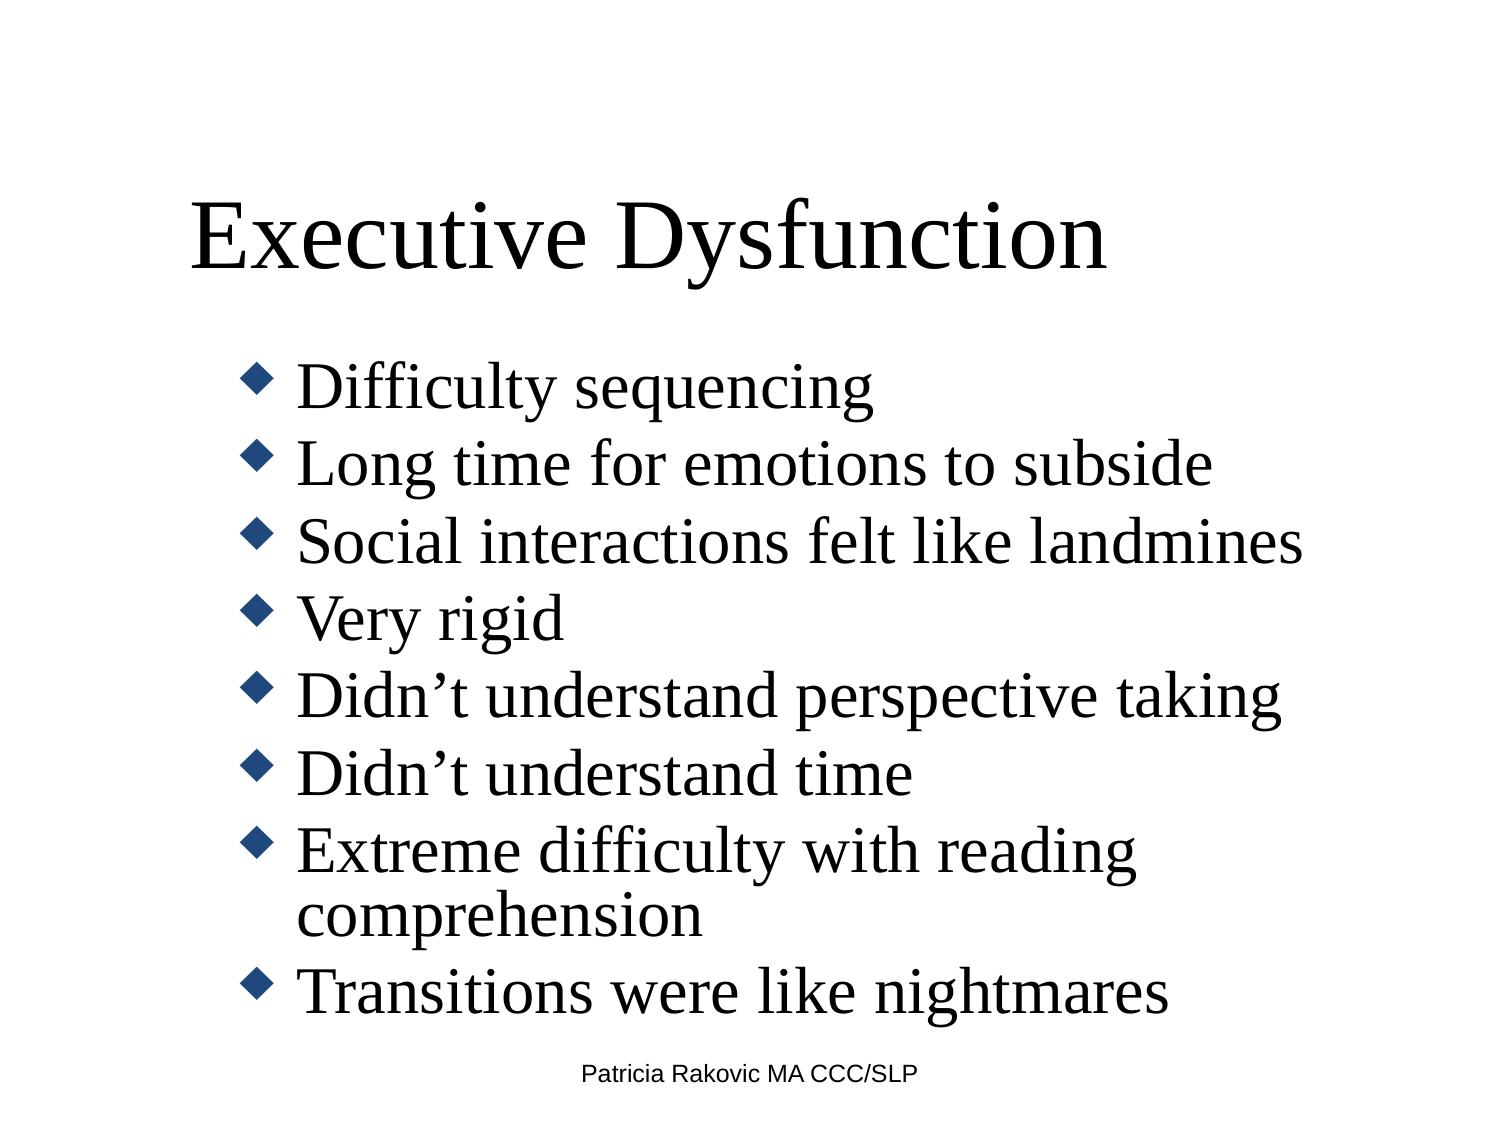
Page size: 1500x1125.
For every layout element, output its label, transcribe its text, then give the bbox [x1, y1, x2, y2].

footer Patricia Rakovic MA CCC/SLP [512, 1075, 988, 1103]
text_box Executive Dysfunction [174, 107, 1450, 350]
text_box Difficulty sequencing Long time for emotions to subside Social interactions felt like landmines Very rigid Didn’t understand perspective taking Didn’t understand time Extreme difficulty with reading comprehension Transitions were like nightmares [225, 350, 1400, 1075]
